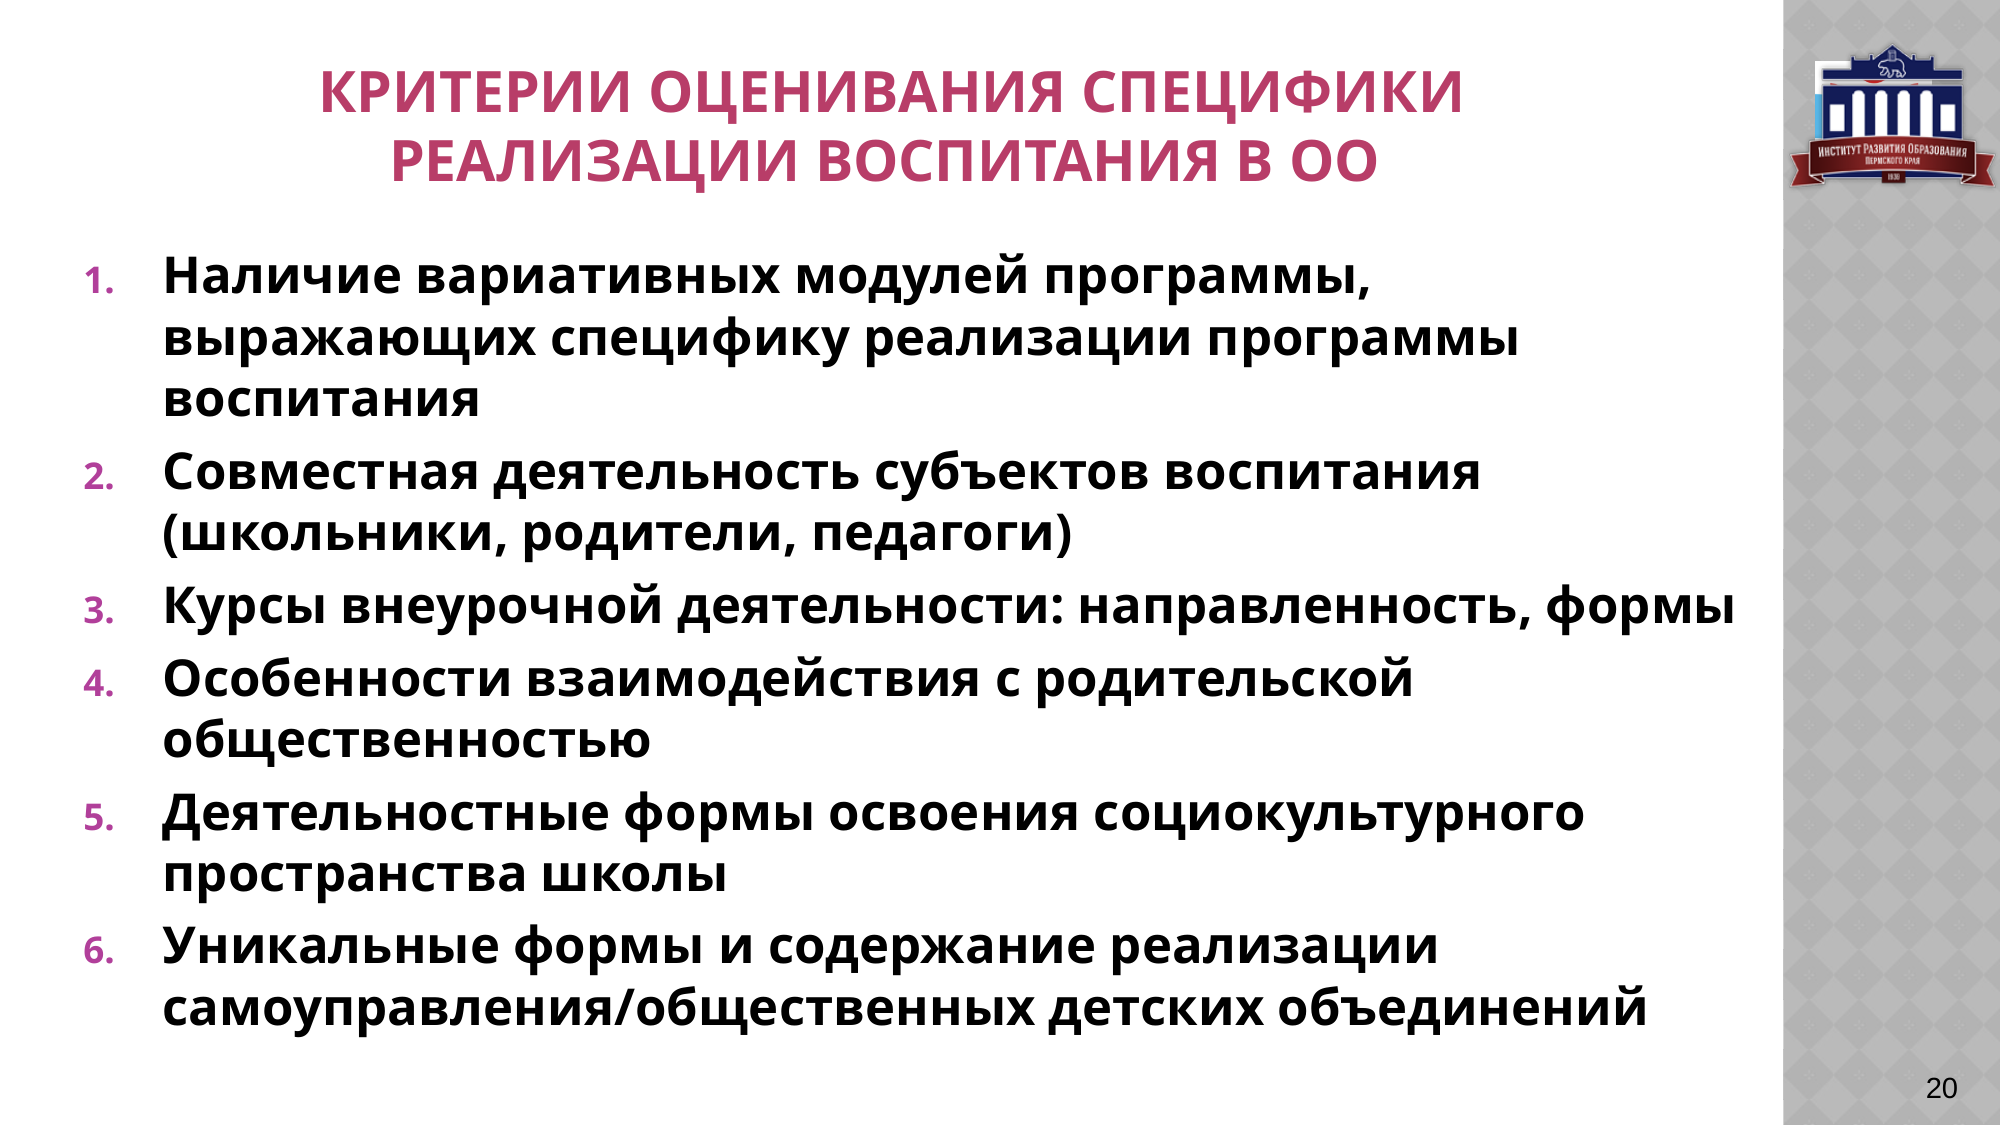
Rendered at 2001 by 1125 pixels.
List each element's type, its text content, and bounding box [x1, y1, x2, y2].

picture [1784, 38, 2000, 194]
title Критерии оценивания специфики реализации воспитания в оо [99, 52, 1684, 193]
list Наличие вариативных модулей программы, выражающих специфику реализации программы воспитания Совместная деятельность субъектов воспитания (школьники, родители, педагоги) Курсы внеурочной деятельности: направленность, формы Особенности взаимодействия с родительской общественностью Деятельностные формы освоения социокультурного пространства школы Уникальные формы и содержание реализации самоуправления/общественных детских объединений [68, 235, 1758, 1091]
